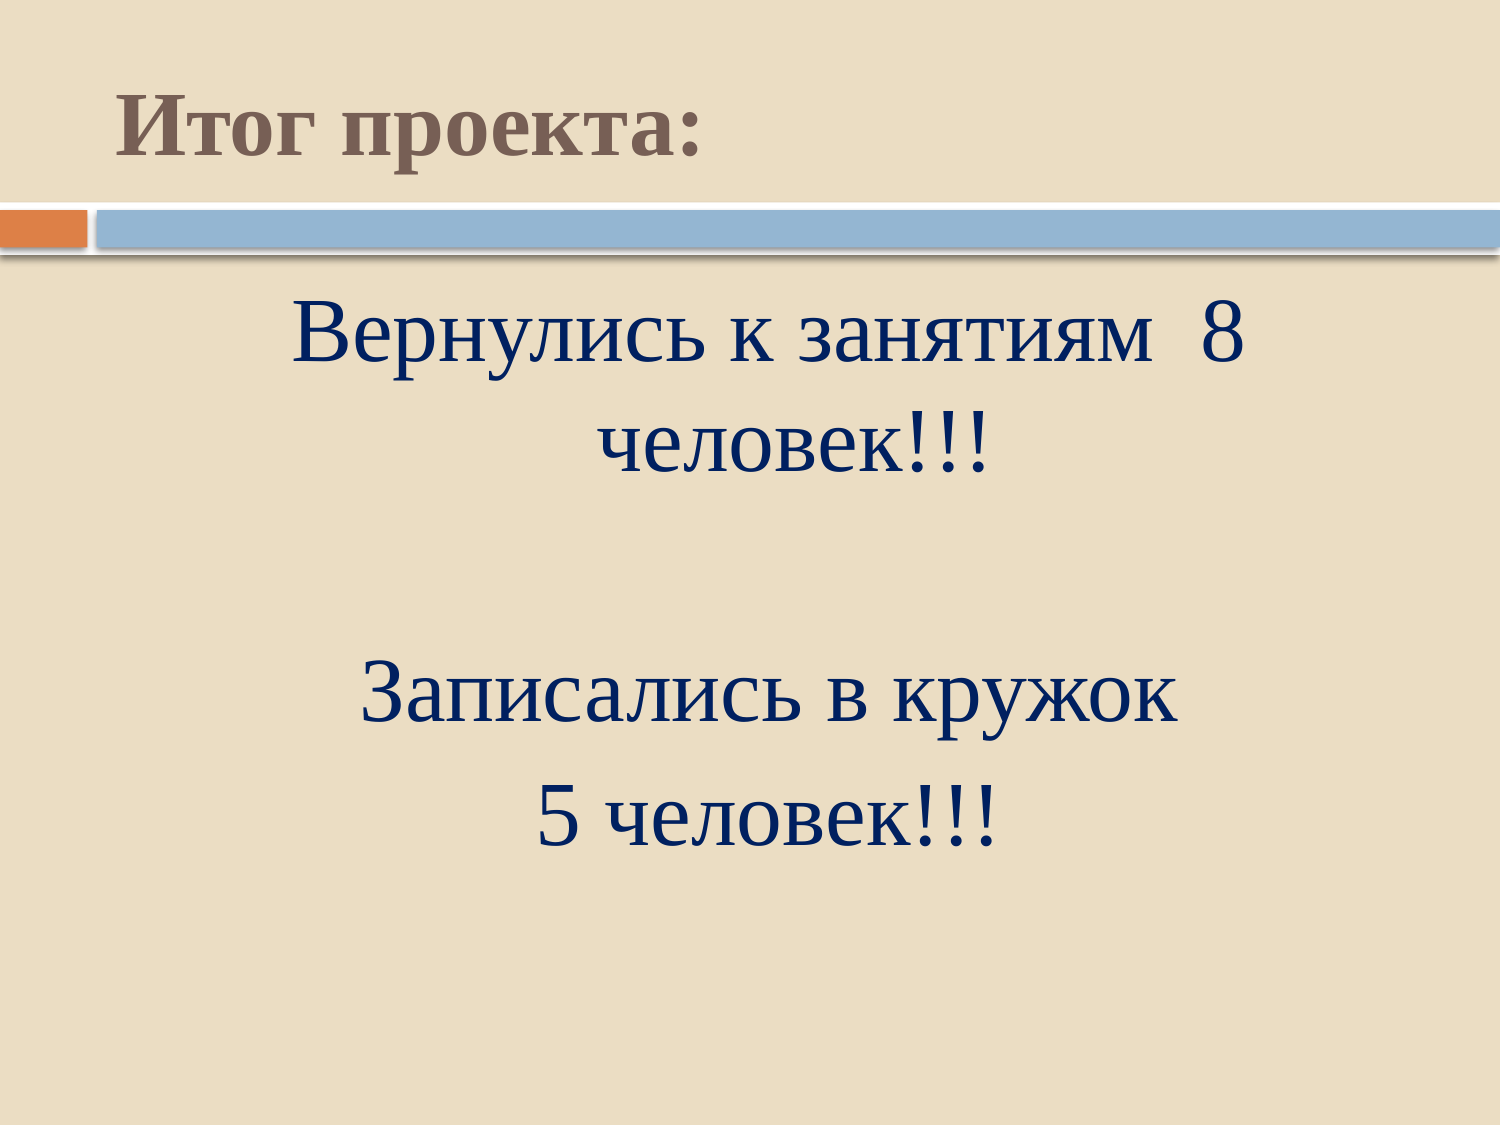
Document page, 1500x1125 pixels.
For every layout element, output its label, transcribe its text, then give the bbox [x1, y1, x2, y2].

list Вернулись к занятиям 8 человек!!! Записались в кружок 5 человек!!! [100, 262, 1438, 1000]
title Итог проекта: [100, 37, 1438, 200]
